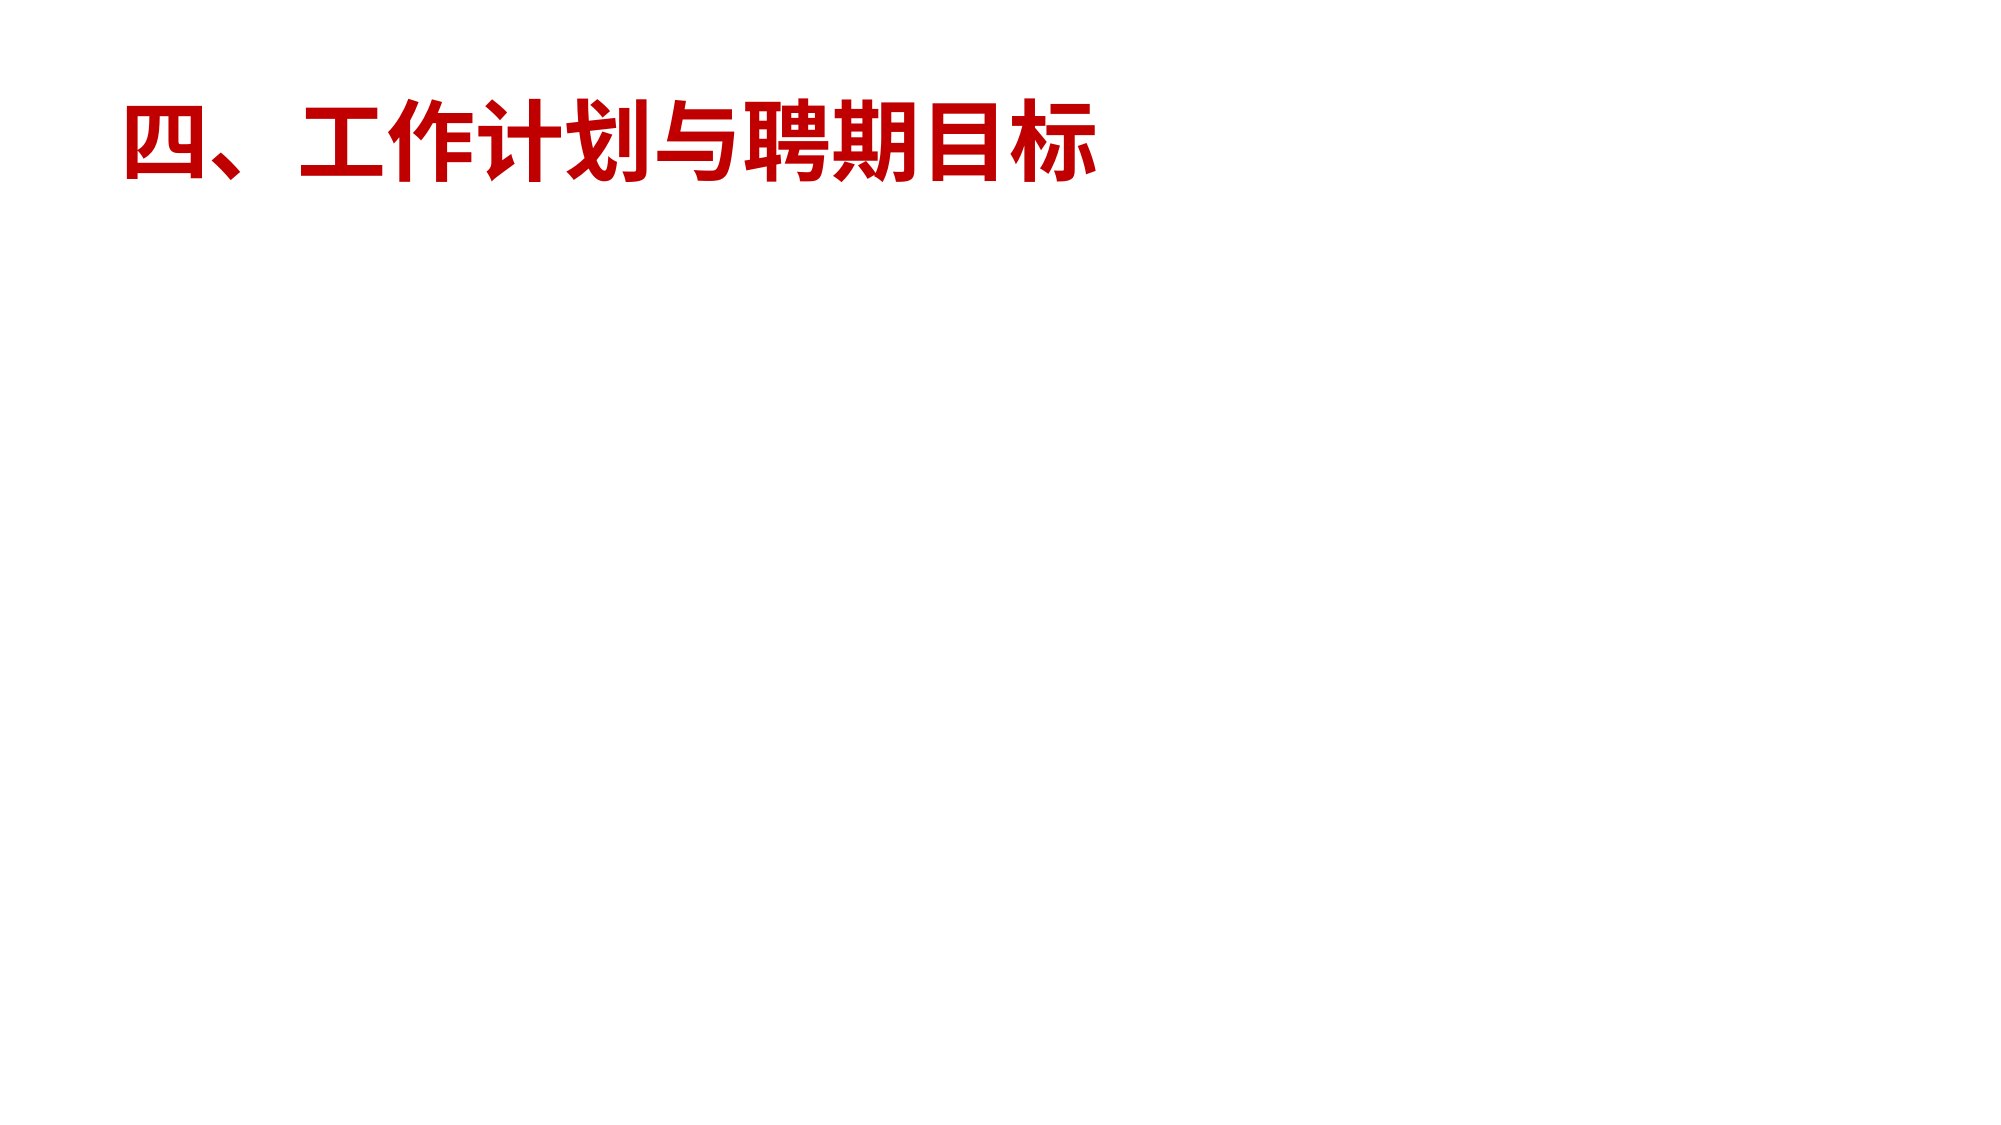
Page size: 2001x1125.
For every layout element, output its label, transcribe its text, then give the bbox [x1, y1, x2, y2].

title 四、工作计划与聘期目标 [99, 44, 1901, 233]
